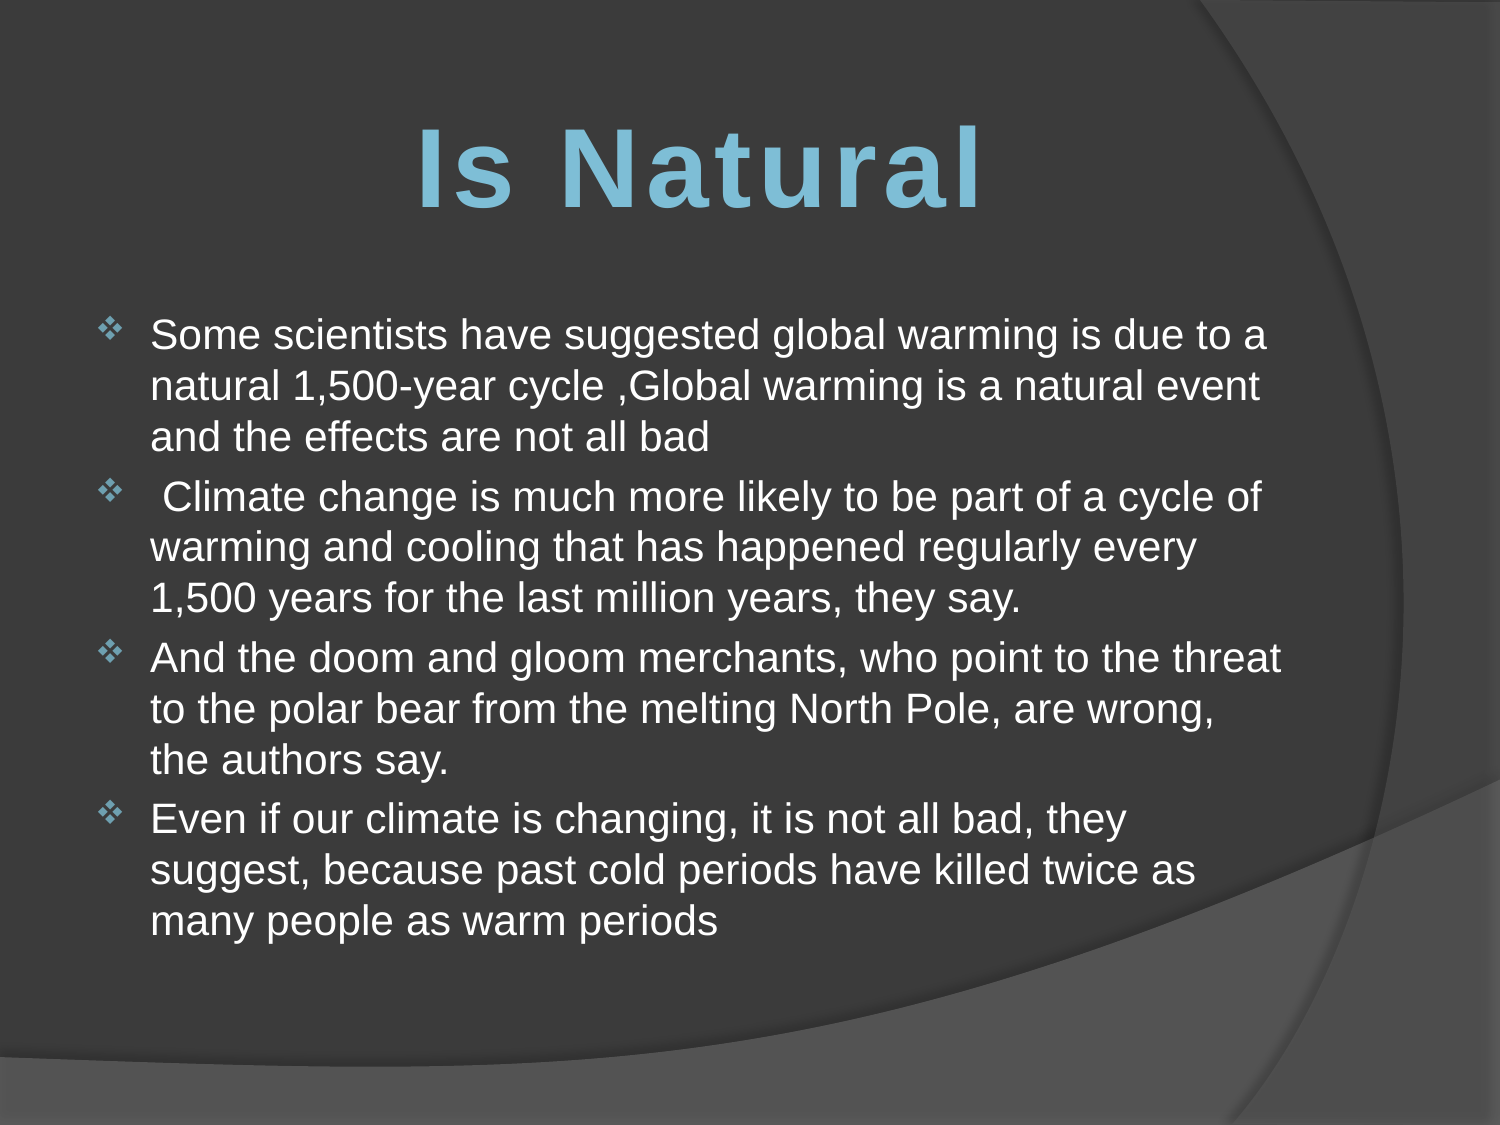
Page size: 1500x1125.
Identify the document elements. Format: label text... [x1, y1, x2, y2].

list Some scientists have suggested global warming is due to a natural 1,500-year cycle ,Global warming is a natural event and the effects are not all bad Climate change is much more likely to be part of a cycle of warming and cooling that has happened regularly every 1,500 years for the last million years, they say. And the doom and gloom merchants, who point to the threat to the polar bear from the melting North Pole, are wrong, the authors say. Even if our climate is changing, it is not all bad, they suggest, because past cold periods have killed twice as many people as warm periods [75, 299, 1300, 1005]
text_box Is Natural [162, 87, 1238, 238]
